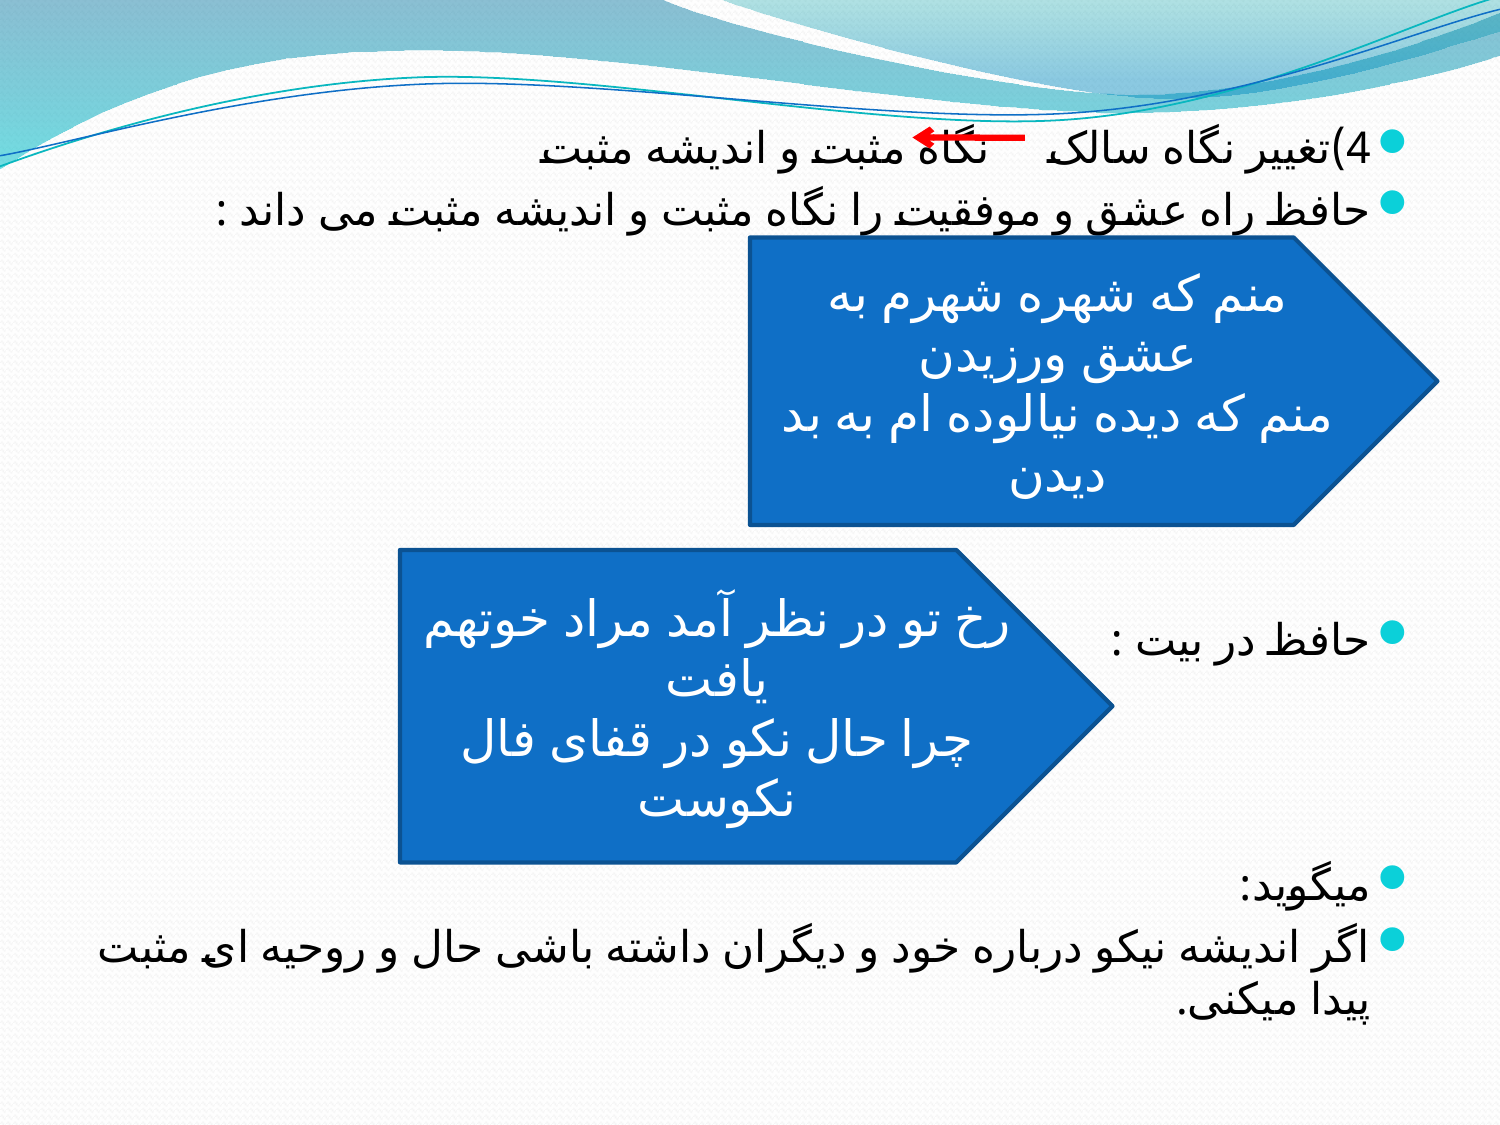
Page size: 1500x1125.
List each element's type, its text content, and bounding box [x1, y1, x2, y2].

text_box رخ تو در نظر آمد مراد خوتهم یافت چرا حال نکو در قفای فال نکوست [397, 547, 1115, 865]
text_box منم که شهره شهرم به عشق ورزیدن منم که دیده نیالوده ام به بد دیدن [747, 235, 1440, 528]
list 4)تغییر نگاه سالک نگاه مثبت و اندیشه مثبت حافظ راه عشق و موفقیت را نگاه مثبت و اندیشه مثبت می داند : حافظ در بیت : میگوید: اگر اندیشه نیکو درباره خود و دیگران داشته باشی حال و روحیه ای مثبت پیدا میکنی. [75, 112, 1425, 1038]
